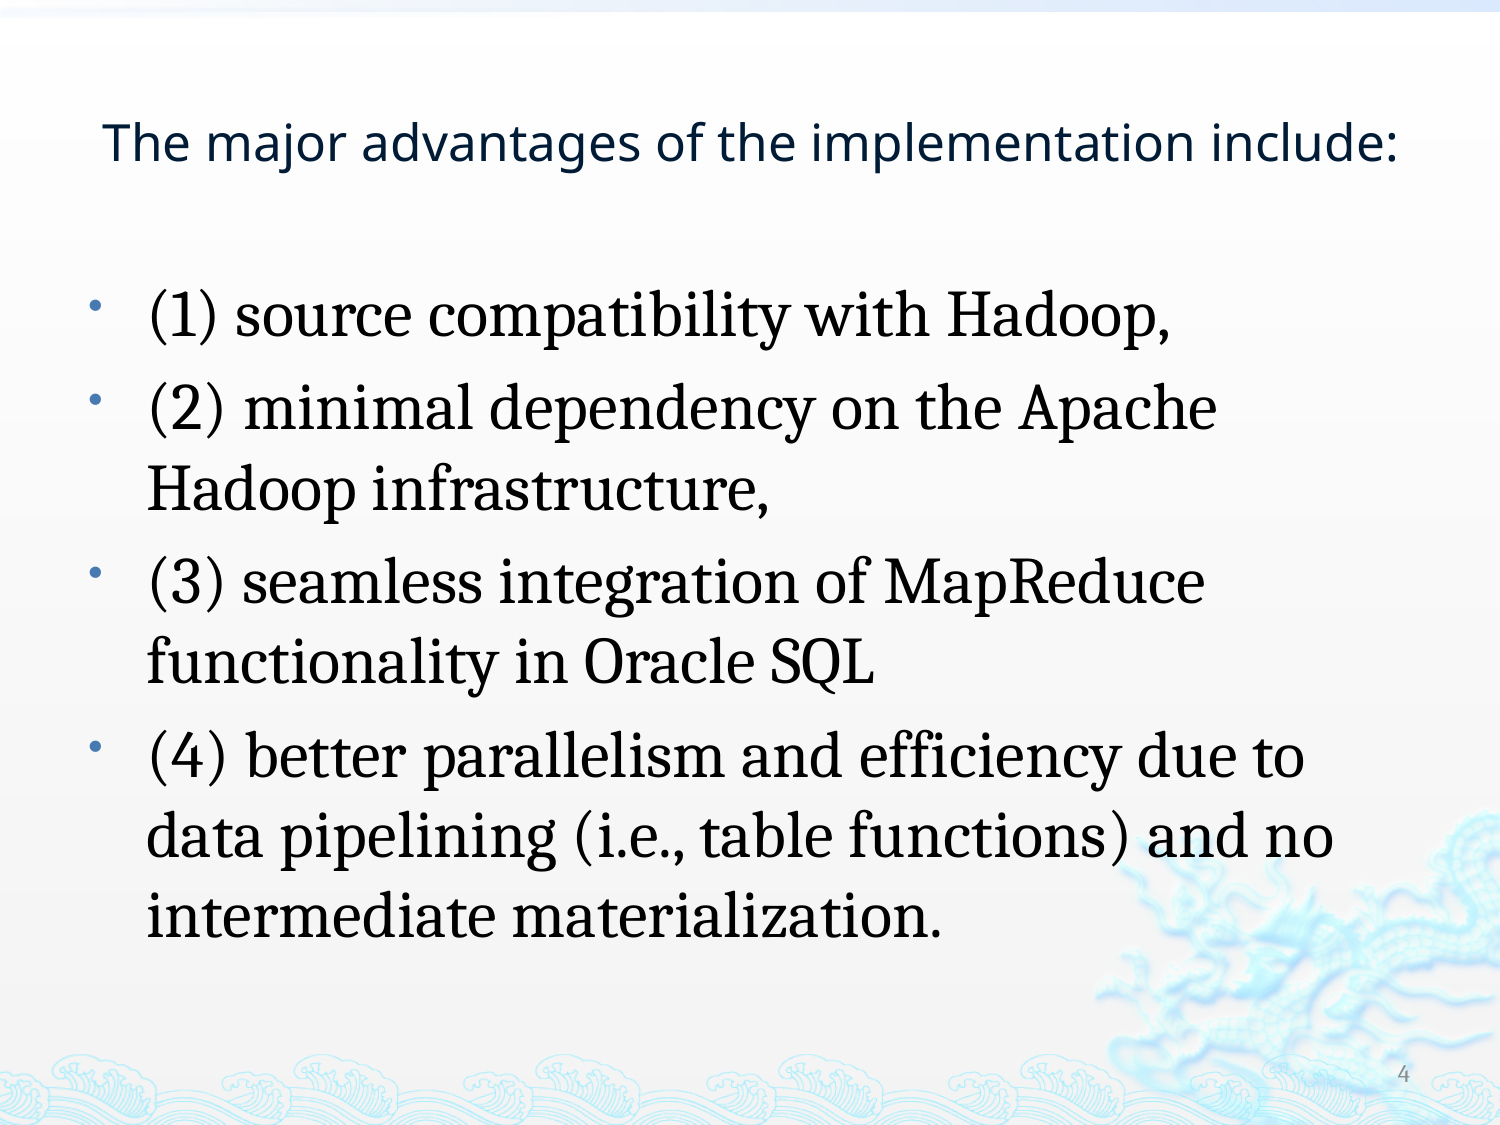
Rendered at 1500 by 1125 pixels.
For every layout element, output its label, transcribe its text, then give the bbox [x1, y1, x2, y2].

slide_number 4 [1074, 1042, 1425, 1103]
list (1) source compatibility with Hadoop, (2) minimal dependency on the Apache Hadoop infrastructure, (3) seamless integration of MapReduce functionality in Oracle SQL (4) better parallelism and efficiency due to data pipelining (i.e., table functions) and no intermediate materialization. [75, 262, 1425, 1005]
title The major advantages of the implementation include: [76, 78, 1427, 266]
